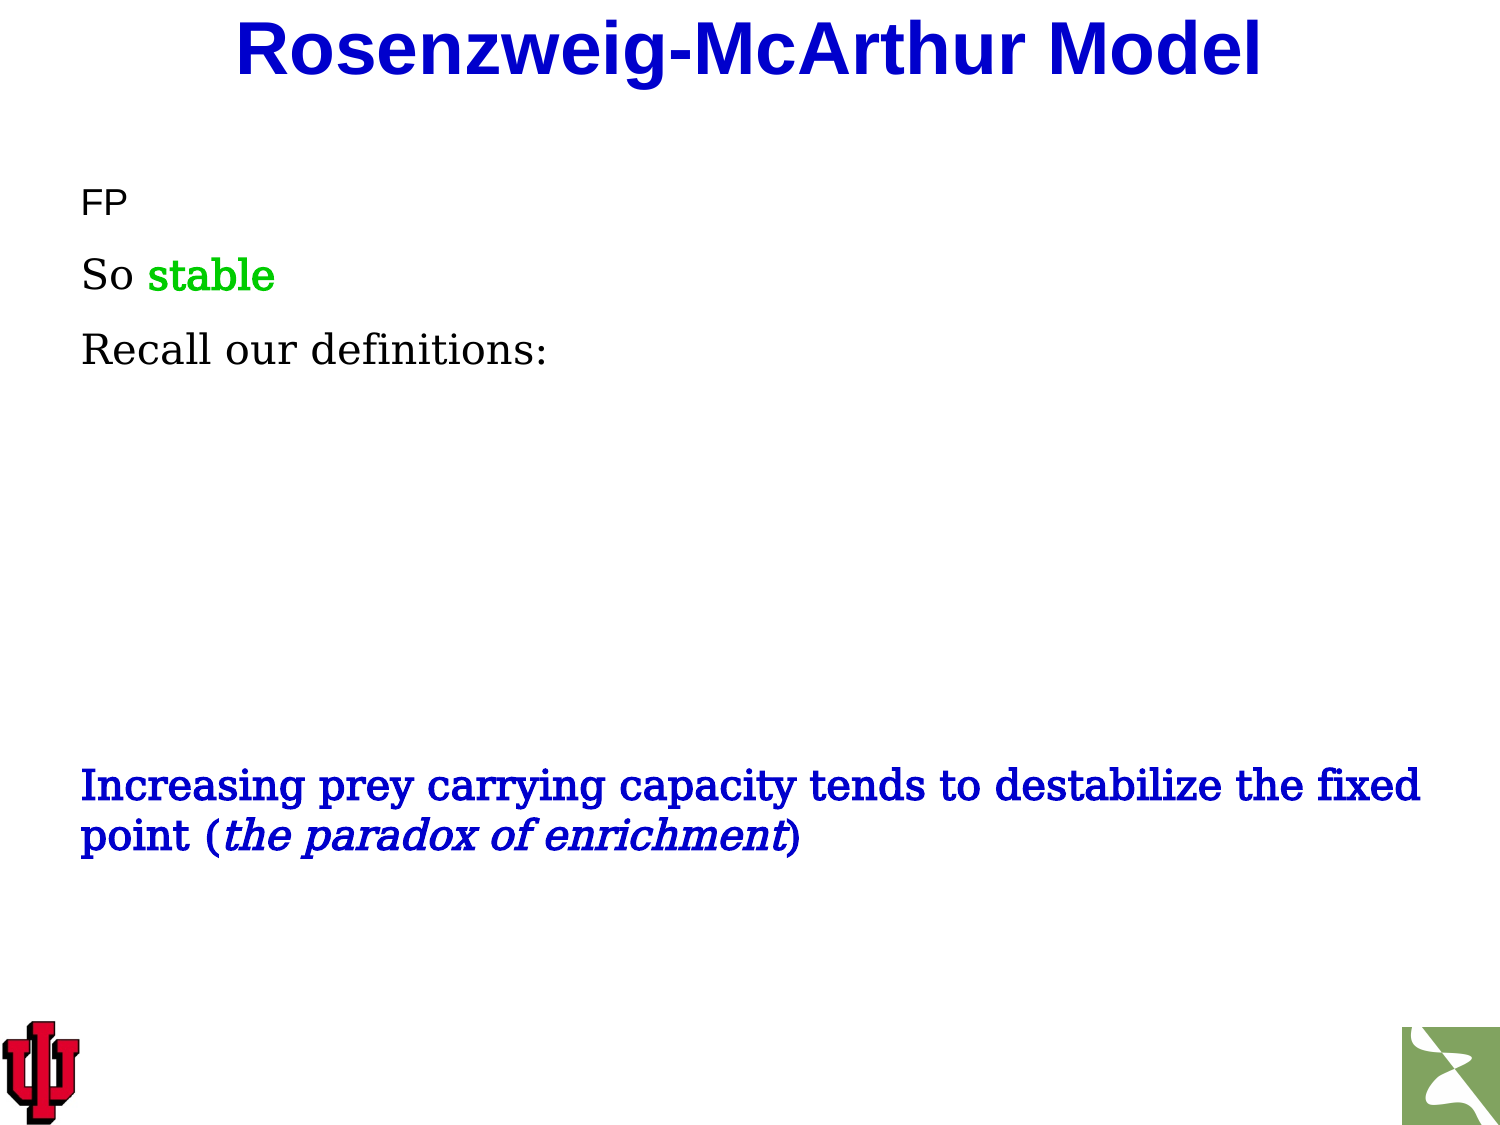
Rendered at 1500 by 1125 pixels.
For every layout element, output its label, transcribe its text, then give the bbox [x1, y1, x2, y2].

picture [0, 1020, 80, 1125]
picture [1402, 1027, 1500, 1125]
title Rosenzweig-McArthur Model [0, 0, 1500, 90]
